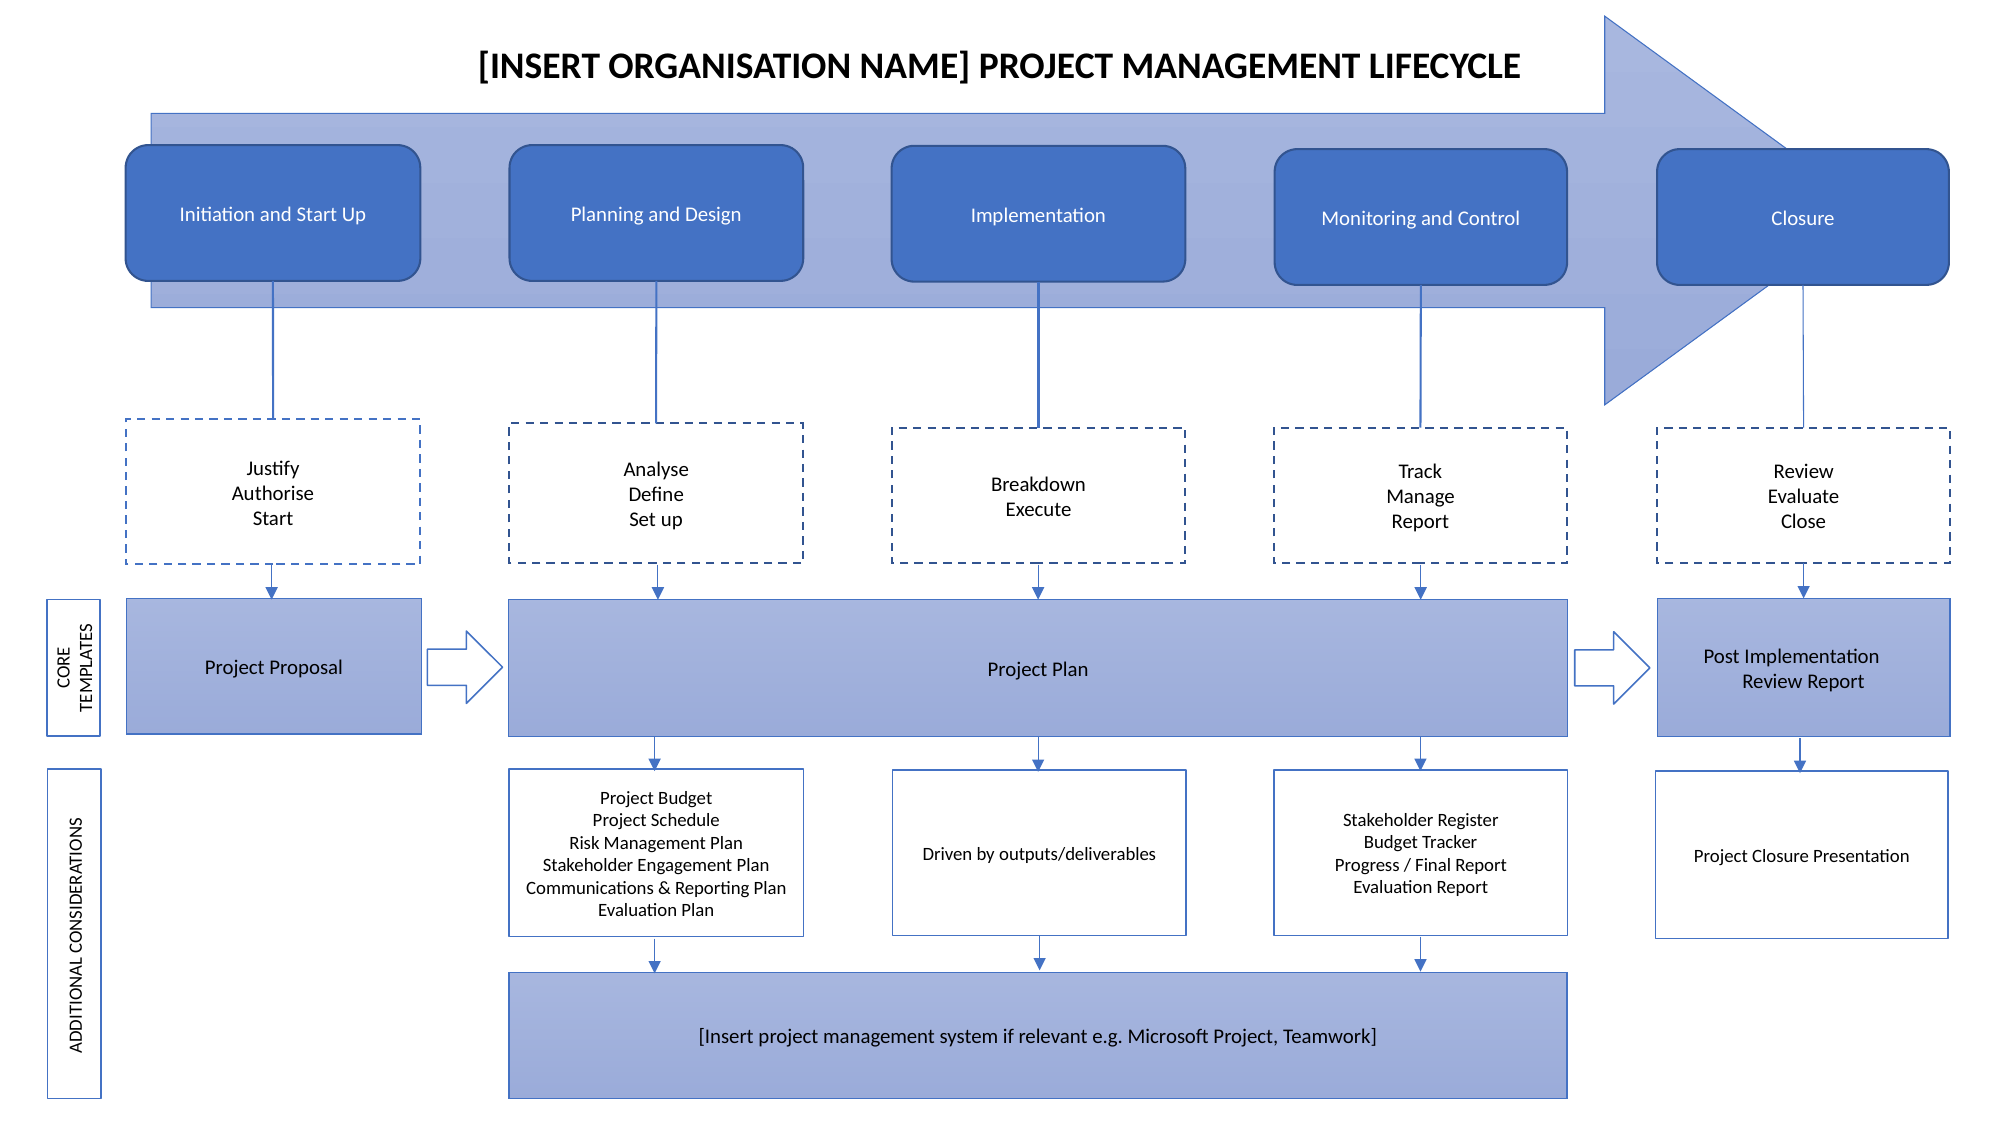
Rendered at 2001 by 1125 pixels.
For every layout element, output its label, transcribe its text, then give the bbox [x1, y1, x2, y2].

text_box Post Implementation Review Report [1657, 598, 1951, 737]
text_box Track Manage Report [1273, 427, 1568, 564]
text_box Initiation and Start Up [124, 144, 422, 282]
text_box CORE TEMPLATES [46, 599, 100, 737]
text_box Planning and Design [508, 144, 805, 282]
text_box Monitoring and Control [1273, 148, 1569, 286]
text_box [1574, 631, 1650, 705]
text_box Driven by outputs/deliverables [892, 770, 1187, 936]
text_box Project Closure Presentation [1655, 771, 1949, 939]
text_box Closure [1656, 148, 1950, 286]
text_box Project Budget Project Schedule Risk Management Plan Stakeholder Engagement Plan Communications & Reporting Plan Evaluation Plan [508, 769, 804, 937]
text_box Justify Authorise Start [125, 418, 421, 565]
text_box Project Proposal [126, 598, 422, 735]
text_box [Insert project management system if relevant e.g. Microsoft Project, Teamwork] [508, 972, 1568, 1099]
text_box Analyse Define Set up [508, 422, 804, 564]
text_box Review Evaluate Close [1656, 427, 1951, 564]
text_box Implementation [890, 144, 1187, 283]
text_box ADDITIONAL CONSIDERATIONS [47, 769, 101, 1099]
text_box Stakeholder Register Budget Tracker Progress / Final Report Evaluation Report [1273, 769, 1568, 936]
text_box Breakdown Execute [891, 427, 1186, 564]
text_box Project Plan [508, 599, 1568, 737]
text_box [427, 631, 503, 704]
text_box [150, 15, 1787, 406]
text_box [INSERT ORGANISATION NAME] PROJECT MANAGEMENT LIFECYCLE [444, 33, 1556, 94]
